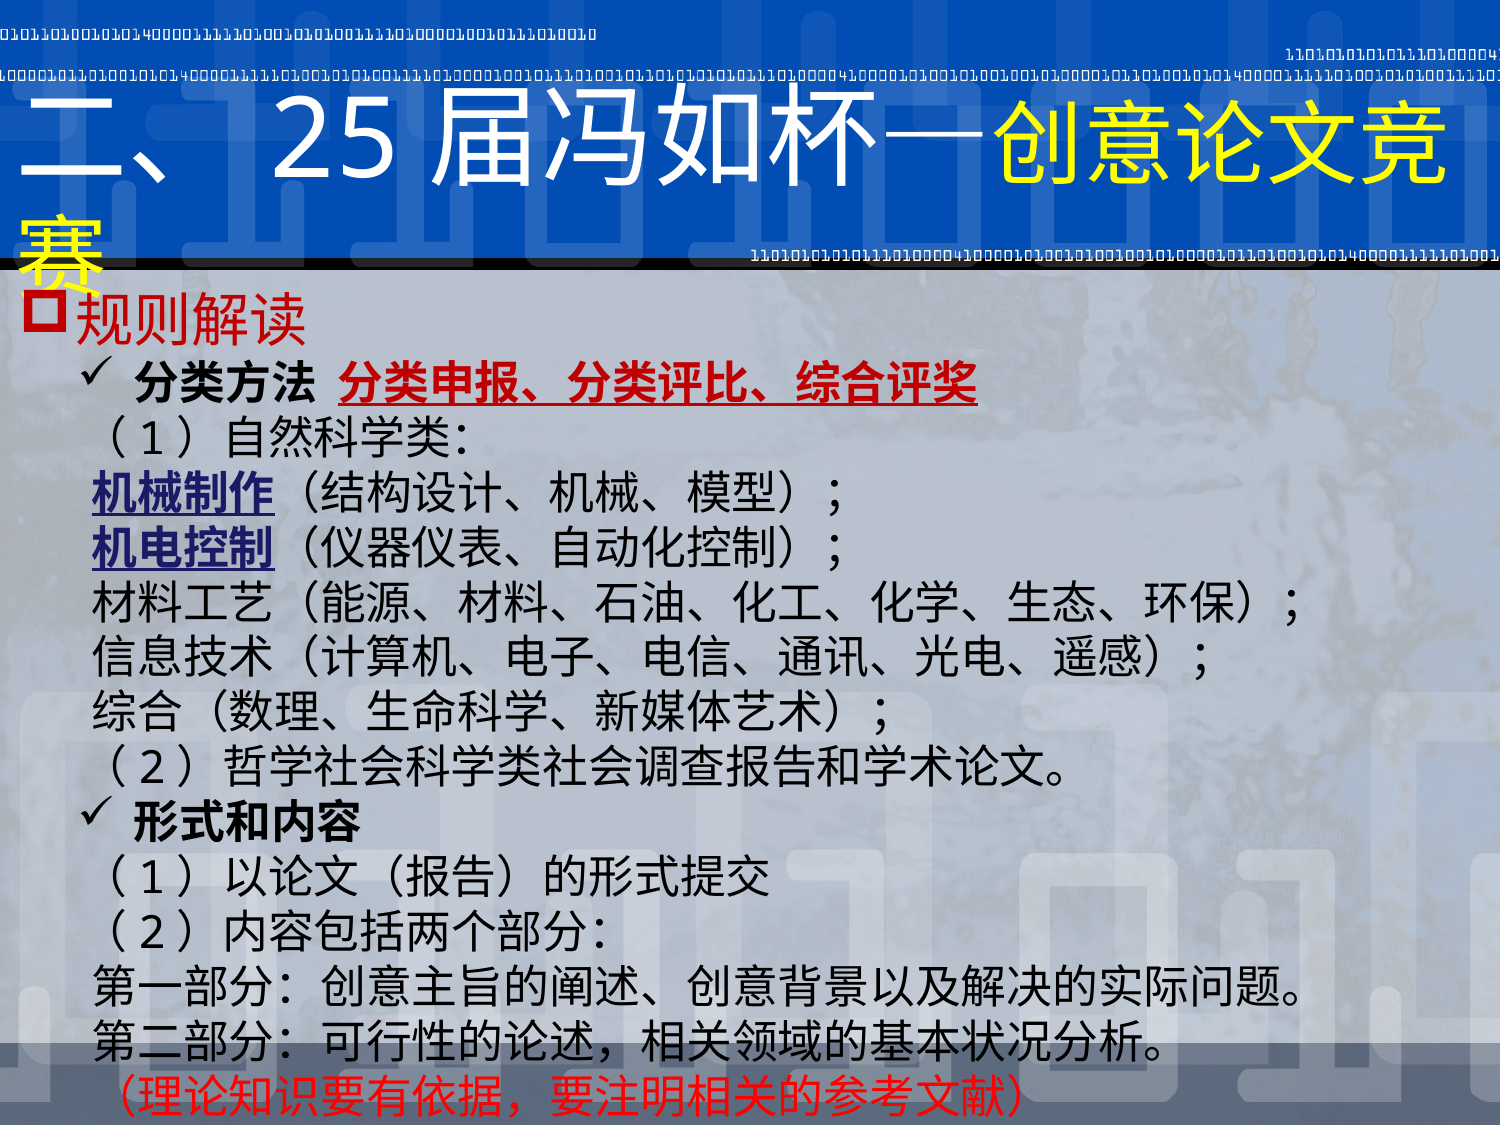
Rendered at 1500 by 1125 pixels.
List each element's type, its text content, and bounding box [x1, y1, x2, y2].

text_box 规则解读 分类方法 分类申报、分类评比、综合评奖 （1）自然科学类： 机械制作（结构设计、机械、模型）； 机电控制（仪器仪表、自动化控制）； 材料工艺（能源、材料、石油、化工、化学、生态、环保）； 信息技术（计算机、电子、电信、通讯、光电、遥感）； 综合（数理、生命科学、新媒体艺术）； （2）哲学社会科学类社会调查报告和学术论文。 形式和内容 （1）以论文（报告）的形式提交 （2）内容包括两个部分： 第一部分：创意主旨的阐述、创意背景以及解决的实际问题。 第二部分：可行性的论述，相关领域的基本状况分析。 （理论知识要有依据，要注明相关的参考文献） [4, 275, 1500, 1047]
picture [0, 0, 1500, 137]
title 二、25届冯如杯—创意论文竞赛 [0, 137, 1500, 238]
picture [0, 238, 1500, 1125]
